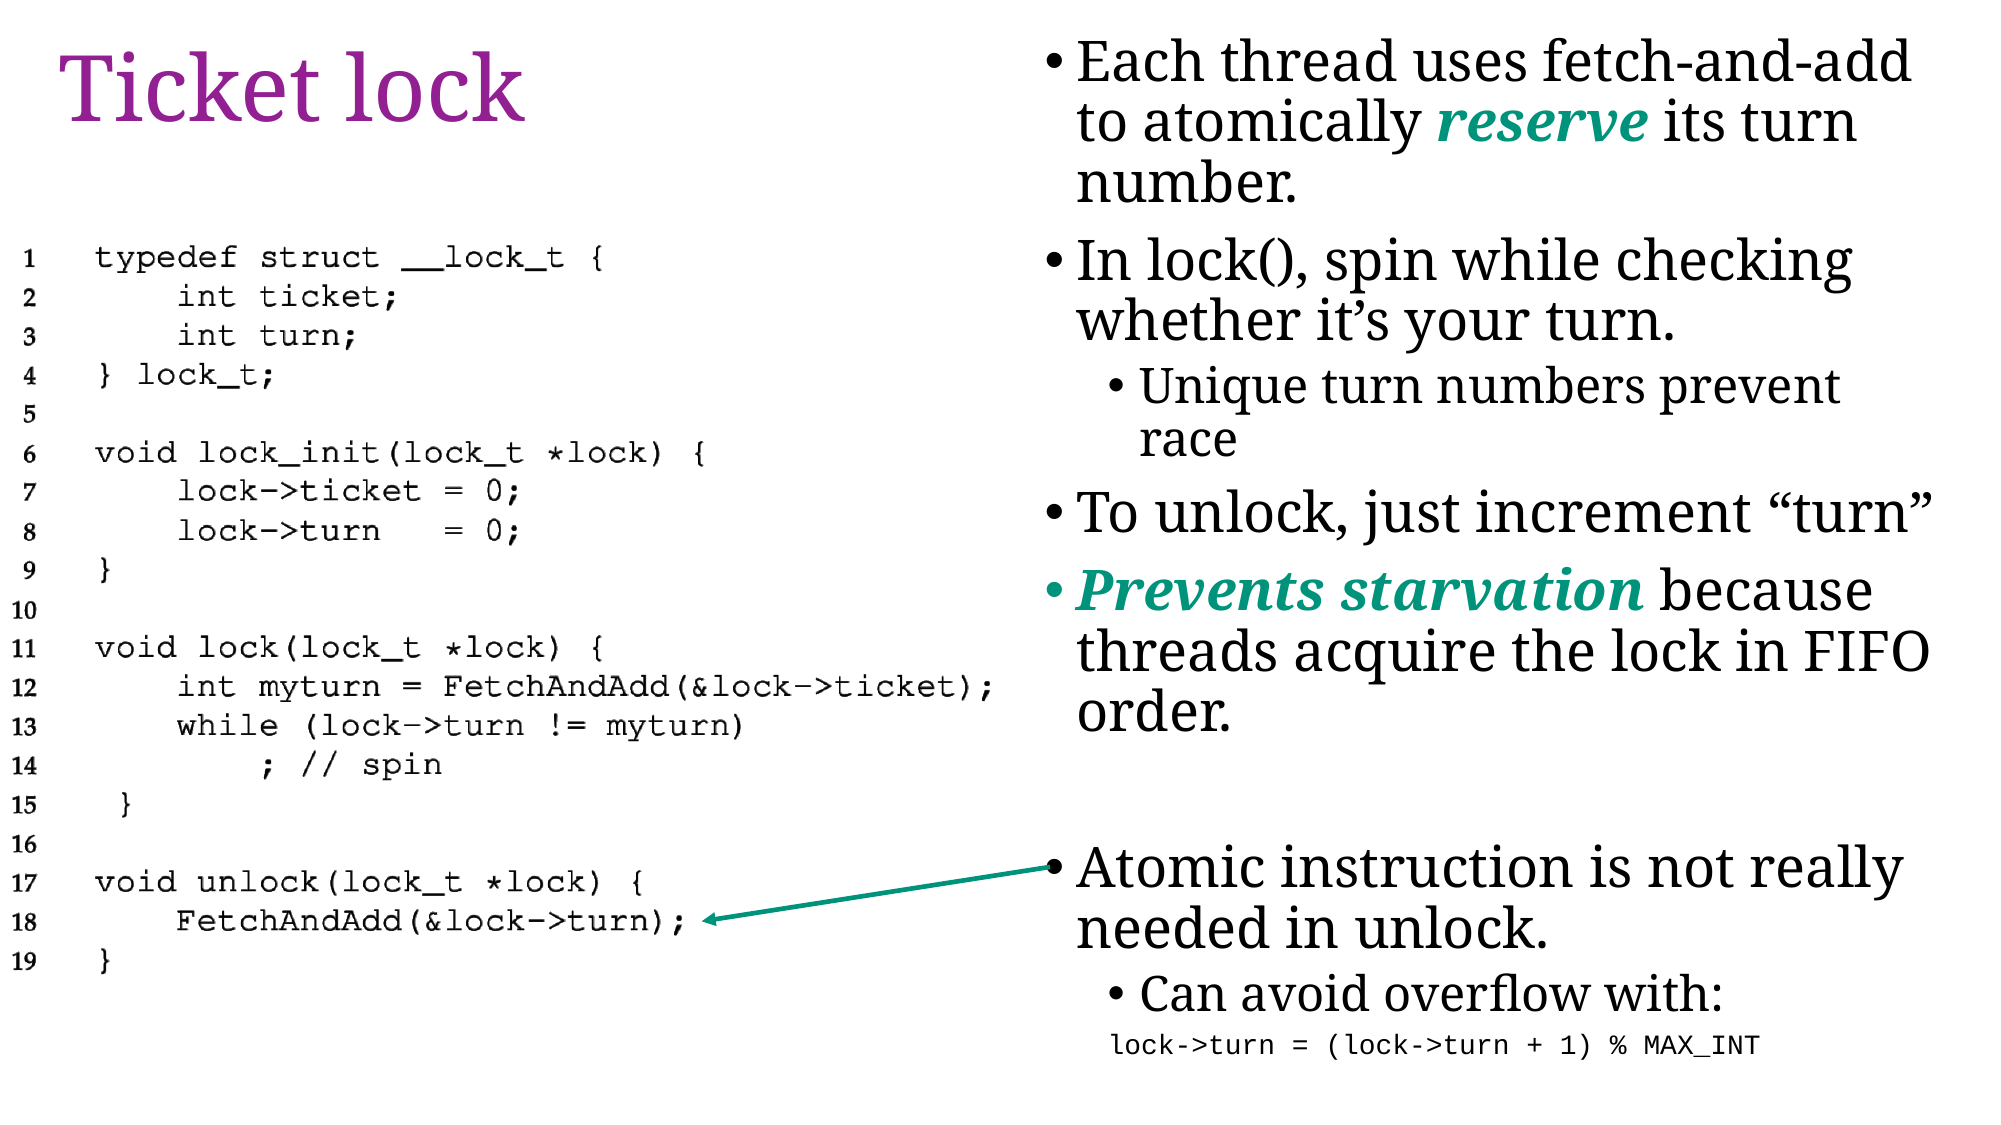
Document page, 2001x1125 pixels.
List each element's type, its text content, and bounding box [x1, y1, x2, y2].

list Each thread uses fetch-and-add to atomically reserve its turn number. In lock(), spin while checking whether it’s your turn. Unique turn numbers prevent race To unlock, just increment “turn” Prevents starvation because threads acquire the lock in FIFO order. Atomic instruction is not really needed in unlock. Can avoid overflow with: lock->turn = (lock->turn + 1) % MAX_INT [1029, 25, 1953, 1101]
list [0, 236, 997, 978]
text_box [701, 866, 1050, 922]
title Ticket lock [43, 25, 1029, 158]
